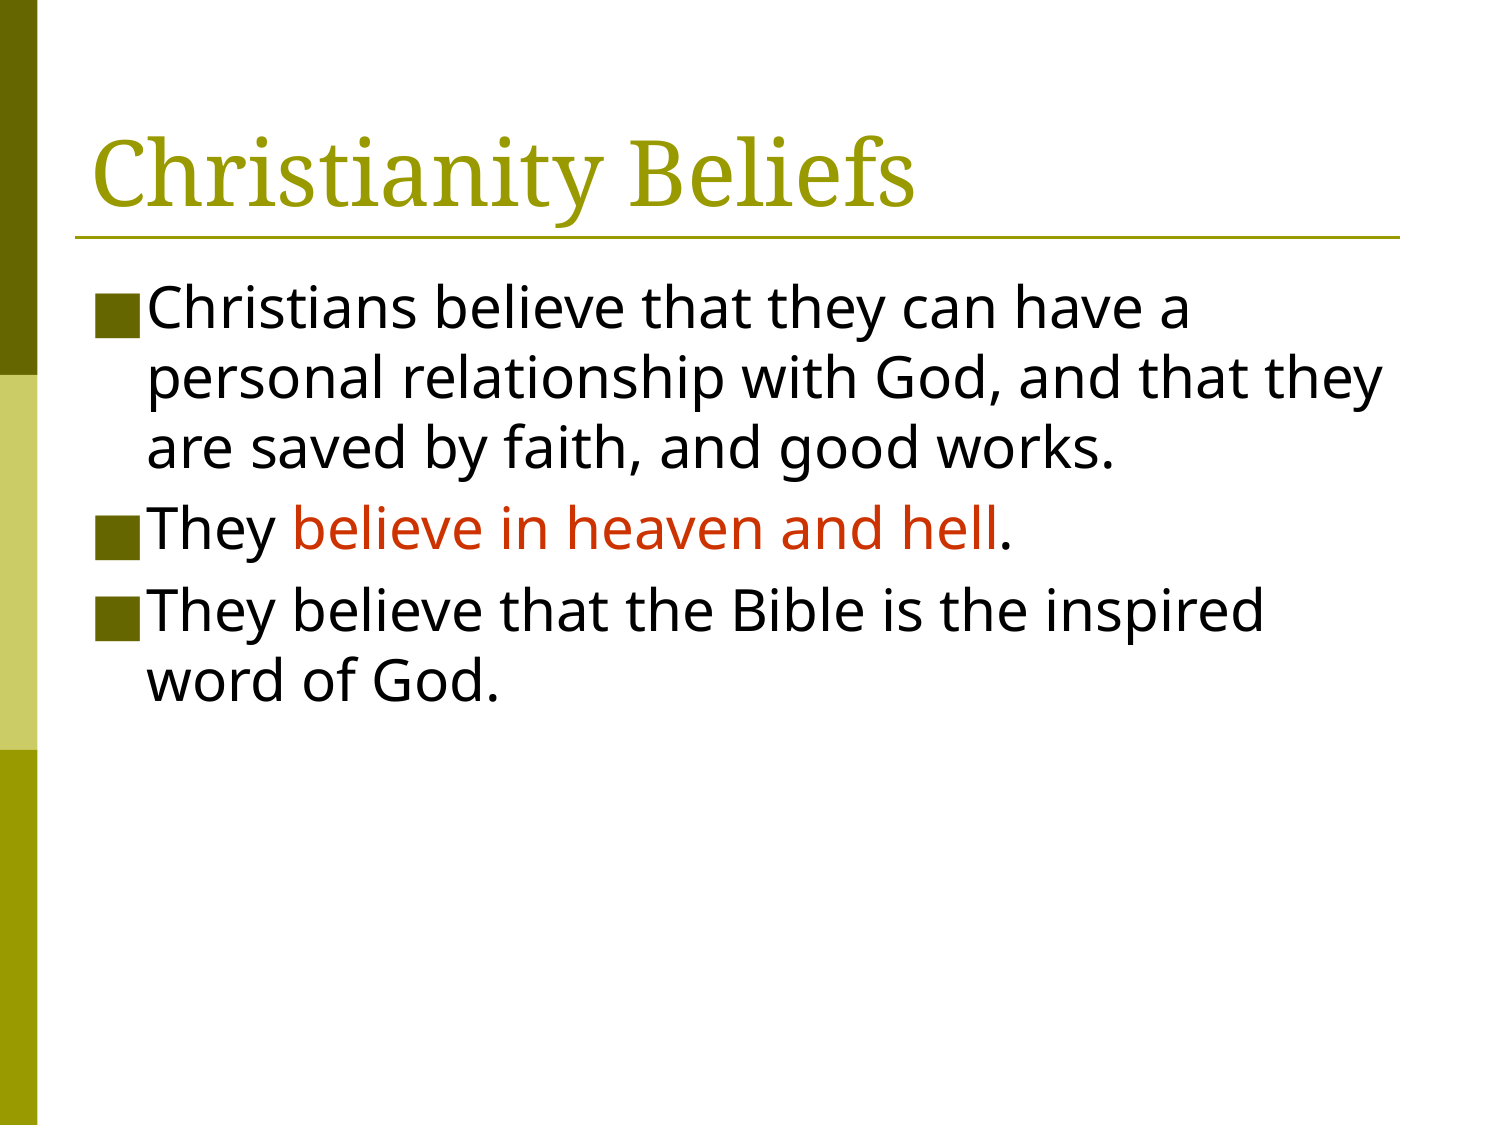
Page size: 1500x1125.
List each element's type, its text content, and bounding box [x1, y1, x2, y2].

list Christians believe that they can have a personal relationship with God, and that they are saved by faith, and good works. They believe in heaven and hell. They believe that the Bible is the inspired word of God. [75, 262, 1425, 1006]
title Christianity Beliefs [75, 45, 1425, 233]
